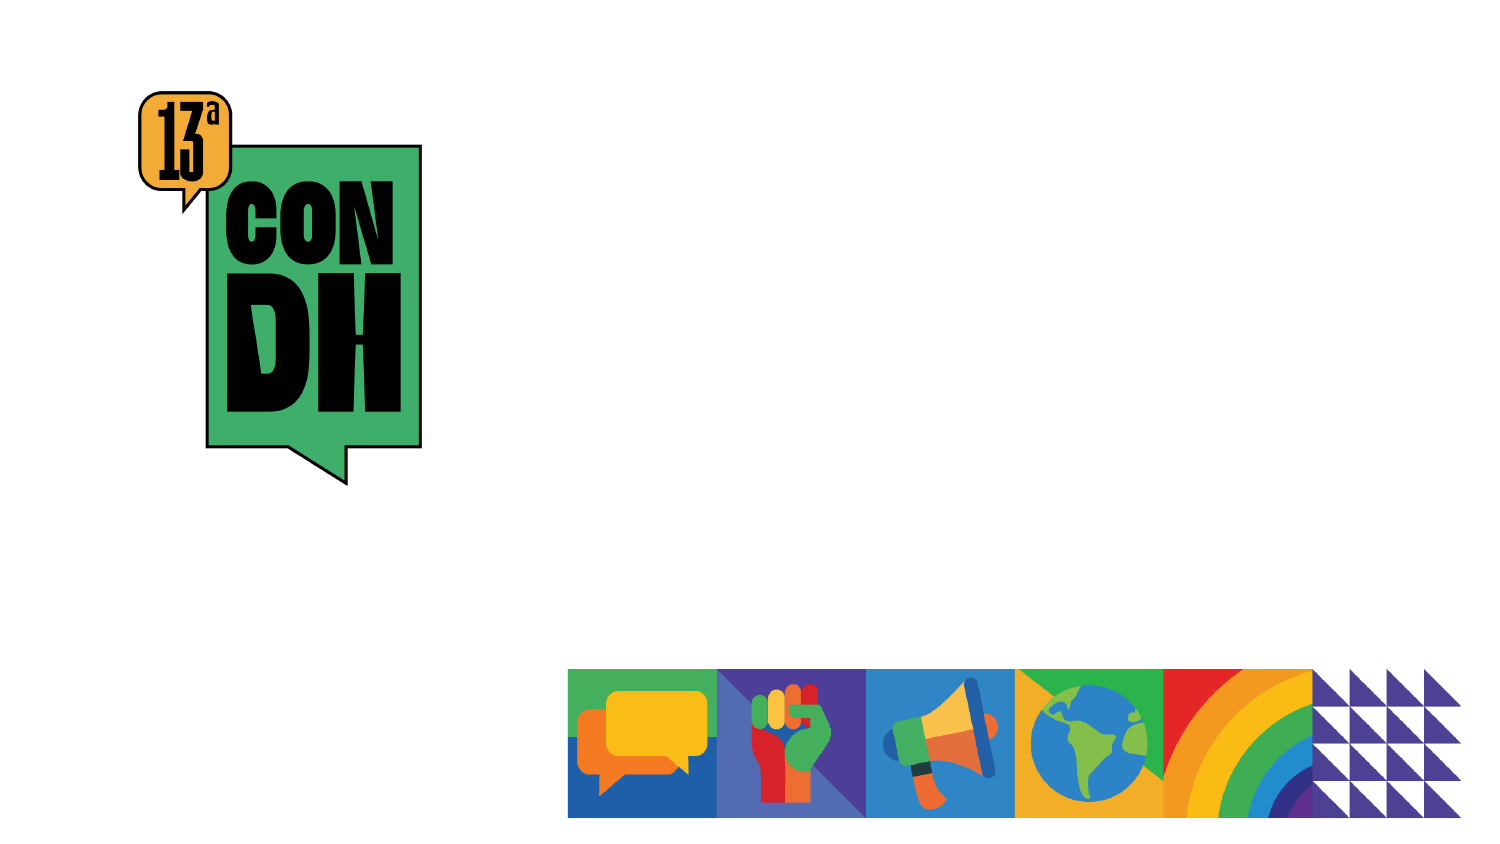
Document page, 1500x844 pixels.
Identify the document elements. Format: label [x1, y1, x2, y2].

picture [563, 662, 1462, 827]
picture [137, 91, 422, 486]
